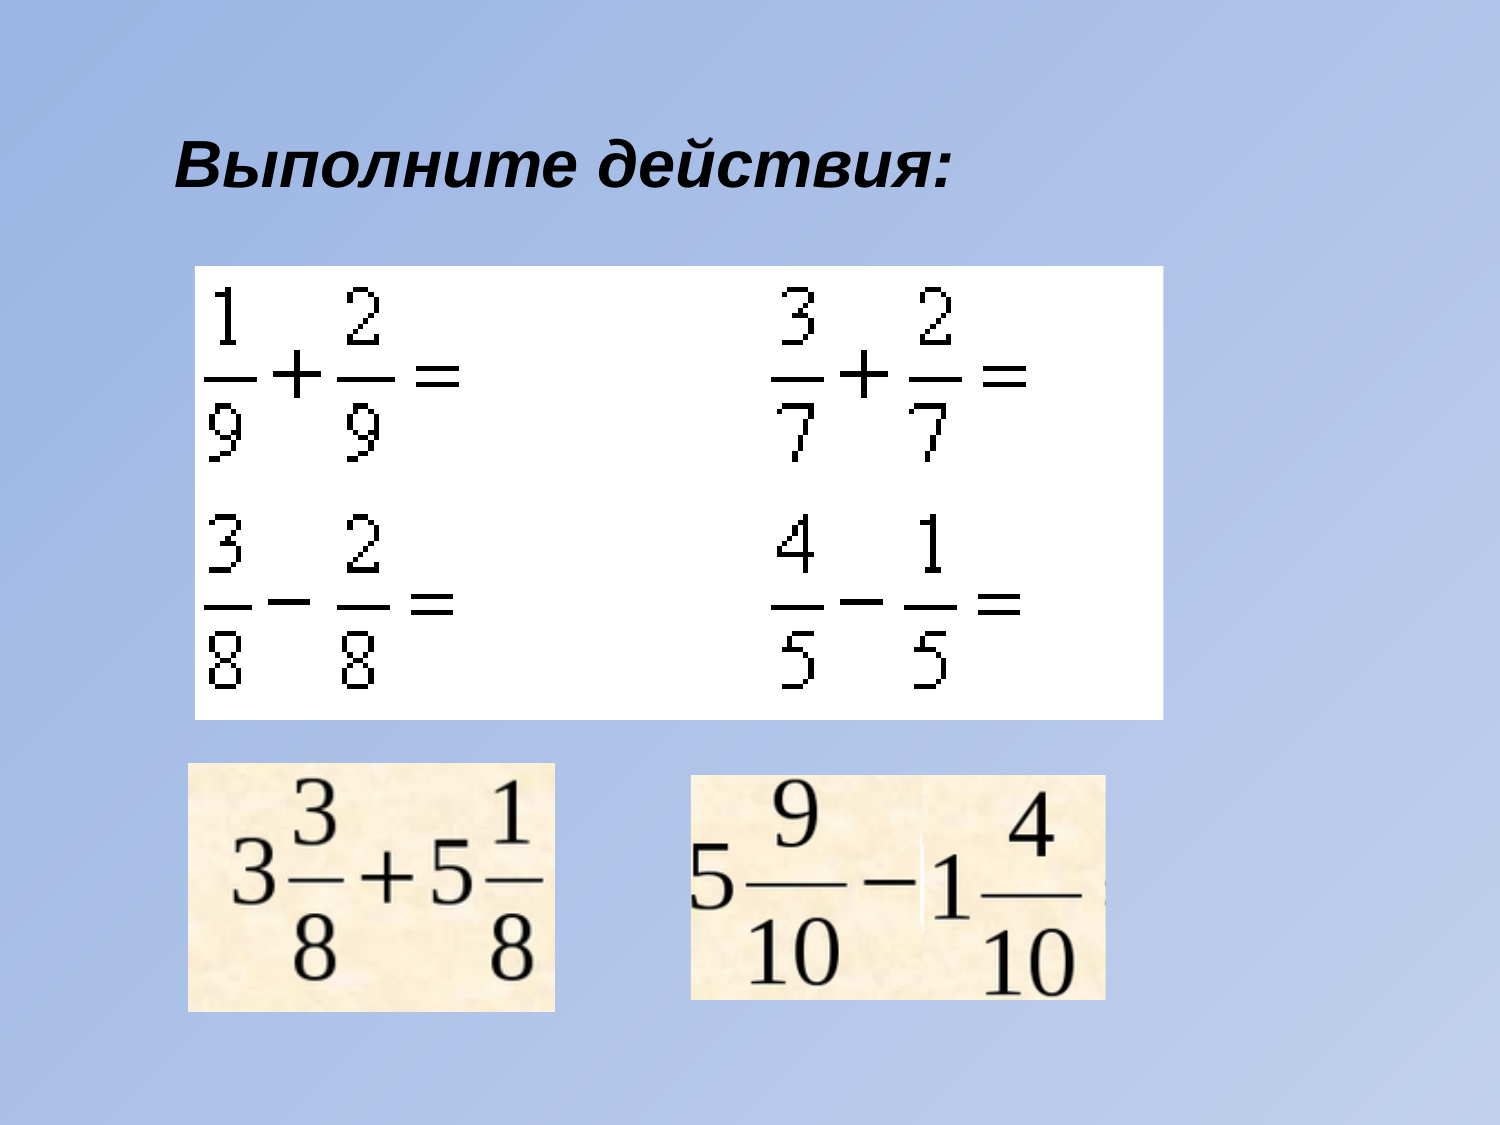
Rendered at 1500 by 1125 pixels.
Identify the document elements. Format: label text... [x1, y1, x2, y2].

picture [188, 762, 555, 1012]
text_box Выполните действия: [159, 113, 1500, 209]
picture [690, 774, 1107, 1000]
picture [194, 266, 1164, 721]
